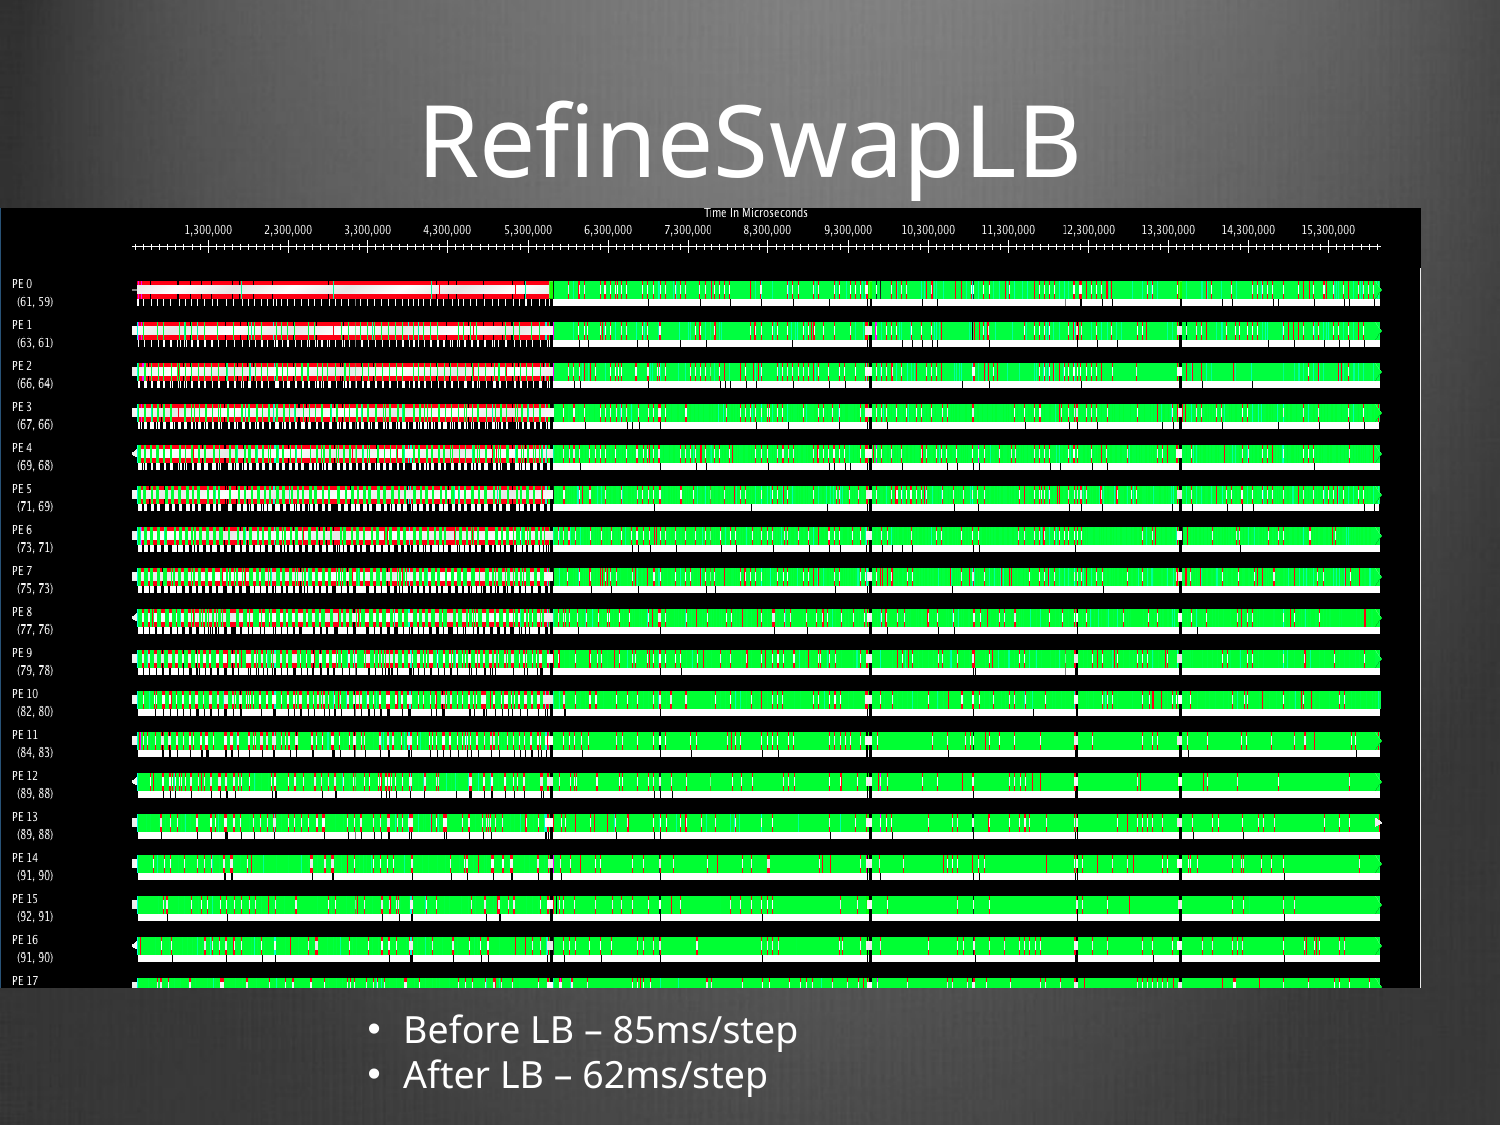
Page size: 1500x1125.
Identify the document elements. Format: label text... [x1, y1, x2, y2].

picture [0, 0, 1500, 1125]
text_box RefineSwapLB [112, 19, 1388, 207]
text_box Before LB – 85ms/step After LB – 62ms/step [352, 998, 817, 1125]
